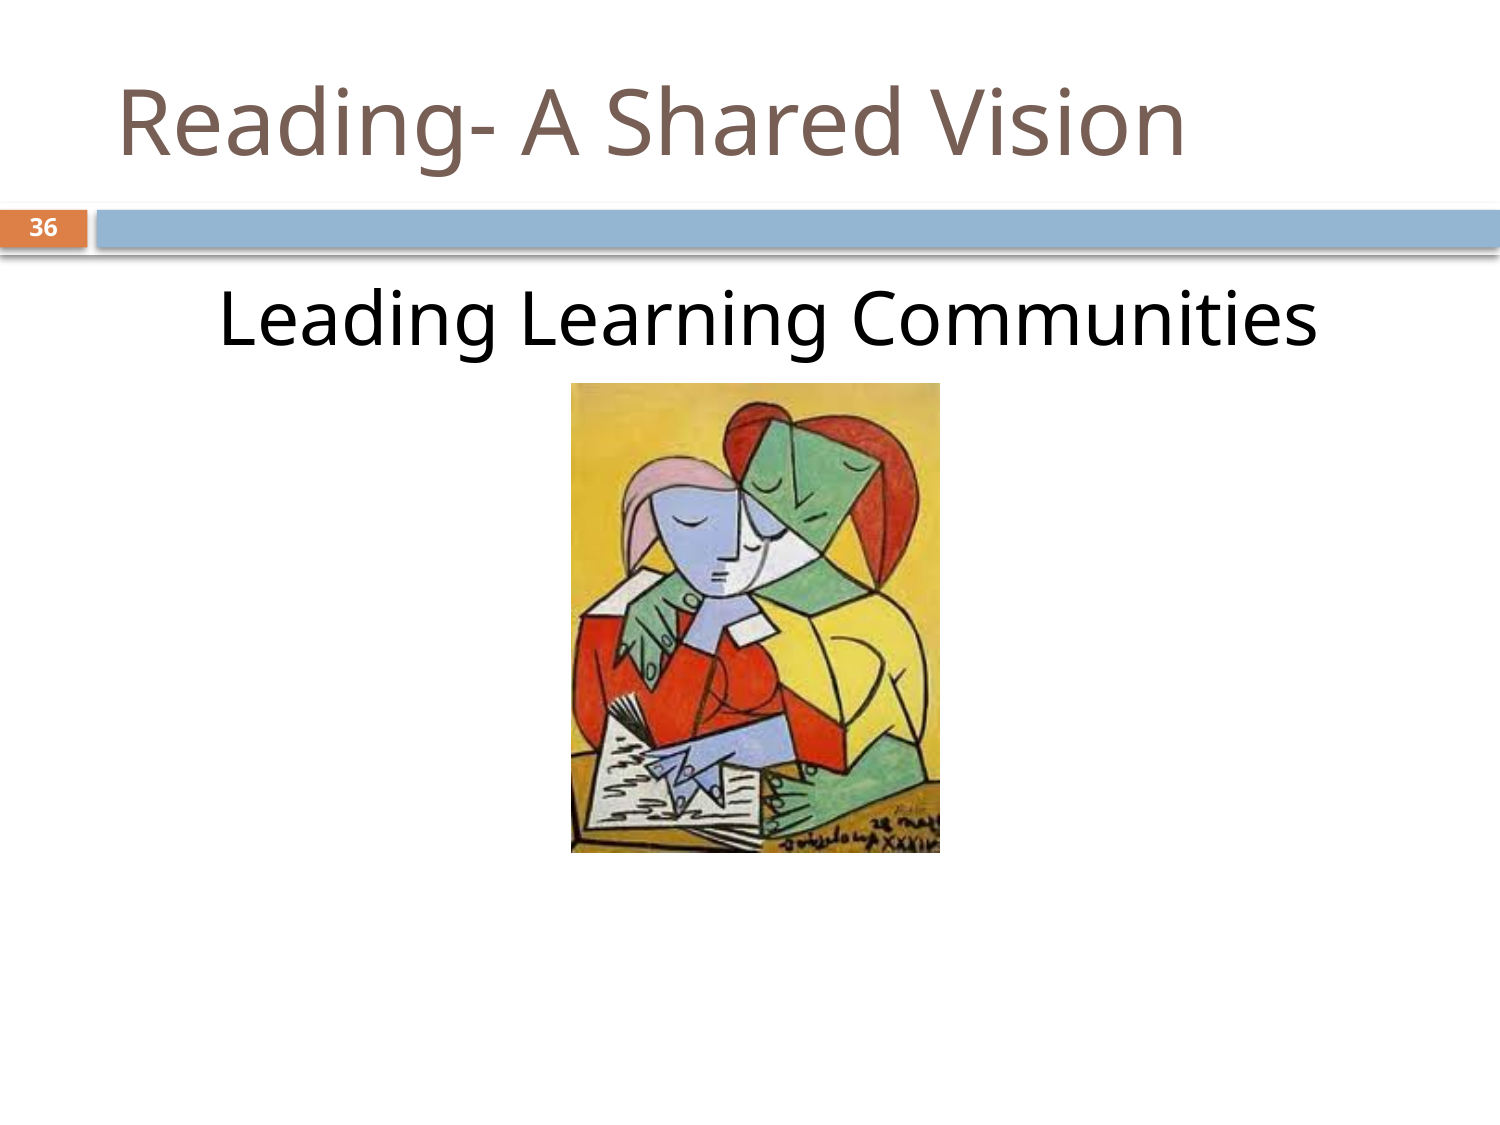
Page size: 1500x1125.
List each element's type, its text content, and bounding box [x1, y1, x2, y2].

title Reading- A Shared Vision [100, 37, 1439, 201]
slide_number 36 [0, 208, 88, 249]
picture [571, 382, 940, 853]
list Leading Learning Communities [100, 262, 1439, 1001]
